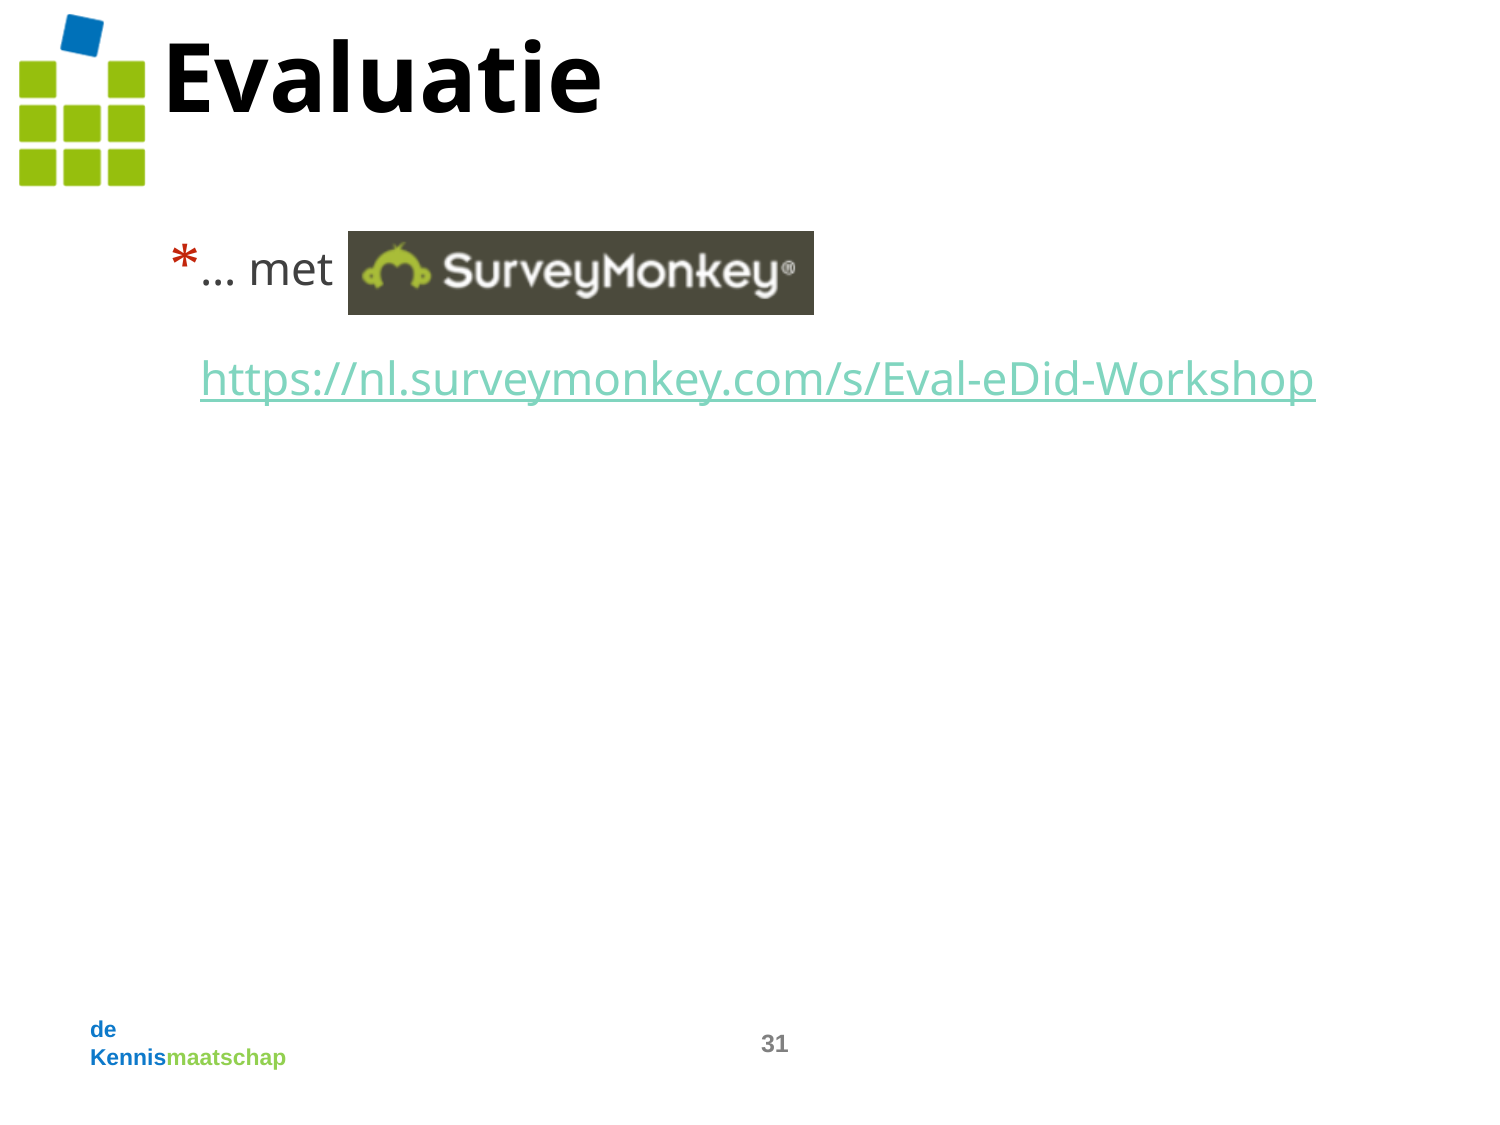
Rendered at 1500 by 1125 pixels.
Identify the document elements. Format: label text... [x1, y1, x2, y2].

list … met https://nl.surveymonkey.com/s/Eval-eDid-Workshop [147, 231, 1424, 965]
picture [17, 3, 147, 197]
picture [348, 231, 815, 315]
footer de Kennismaatschap [75, 1012, 624, 1073]
slide_number 31 [624, 1012, 925, 1073]
title Evaluatie [146, 8, 1495, 197]
